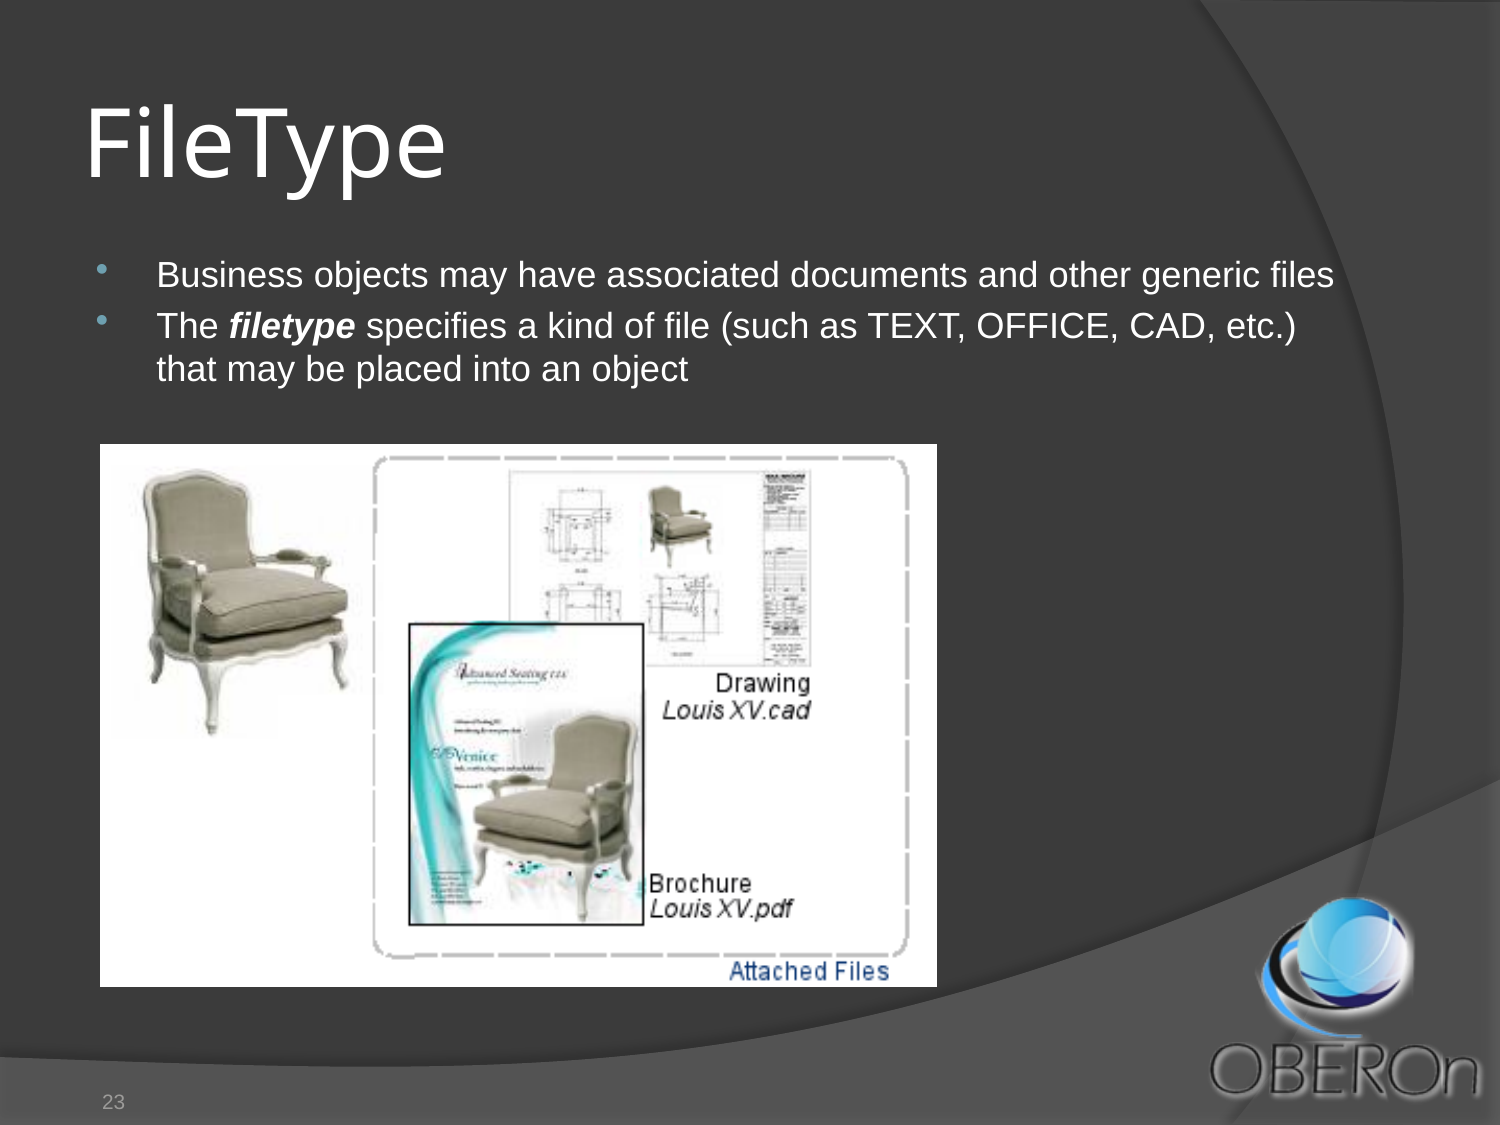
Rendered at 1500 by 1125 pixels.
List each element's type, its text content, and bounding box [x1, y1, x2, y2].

picture [1198, 892, 1489, 1105]
picture [100, 444, 937, 987]
list Business objects may have associated documents and other generic files The filetype specifies a kind of file (such as TEXT, OFFICE, CAD, etc.) that may be placed into an object [76, 243, 1365, 433]
title FileType [75, 45, 1341, 233]
slide_number 23 [0, 1053, 125, 1114]
